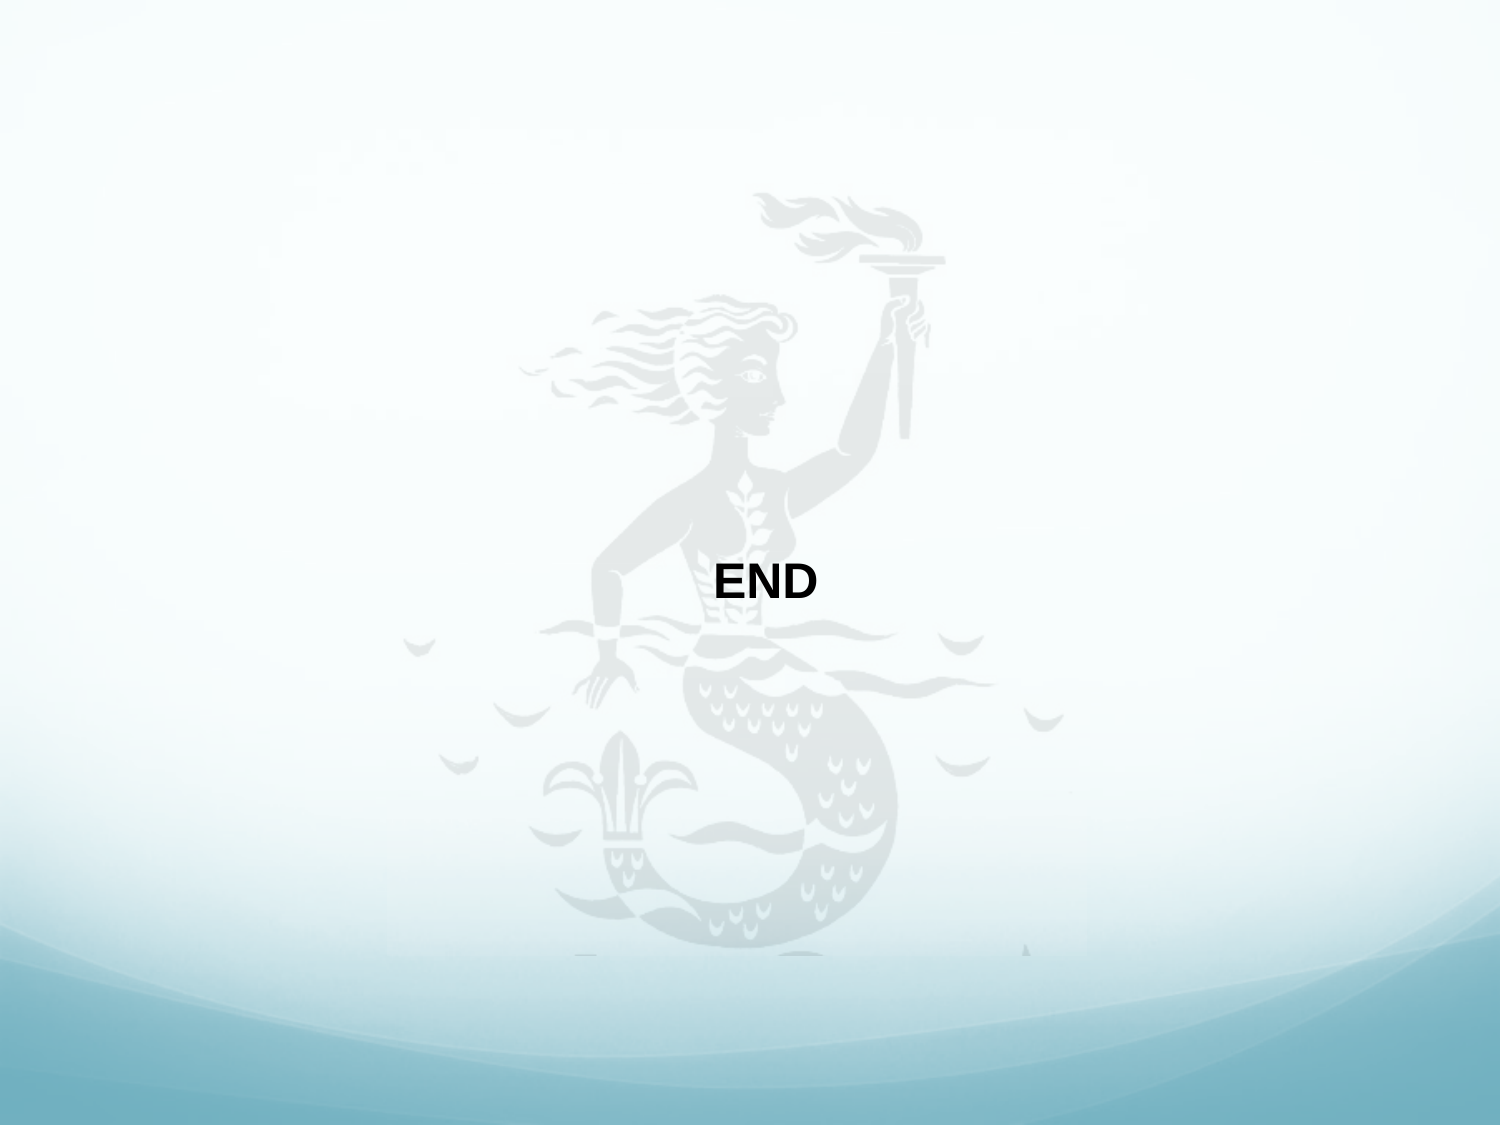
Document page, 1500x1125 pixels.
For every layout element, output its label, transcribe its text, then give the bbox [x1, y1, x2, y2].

subtitle END [232, 541, 1299, 692]
